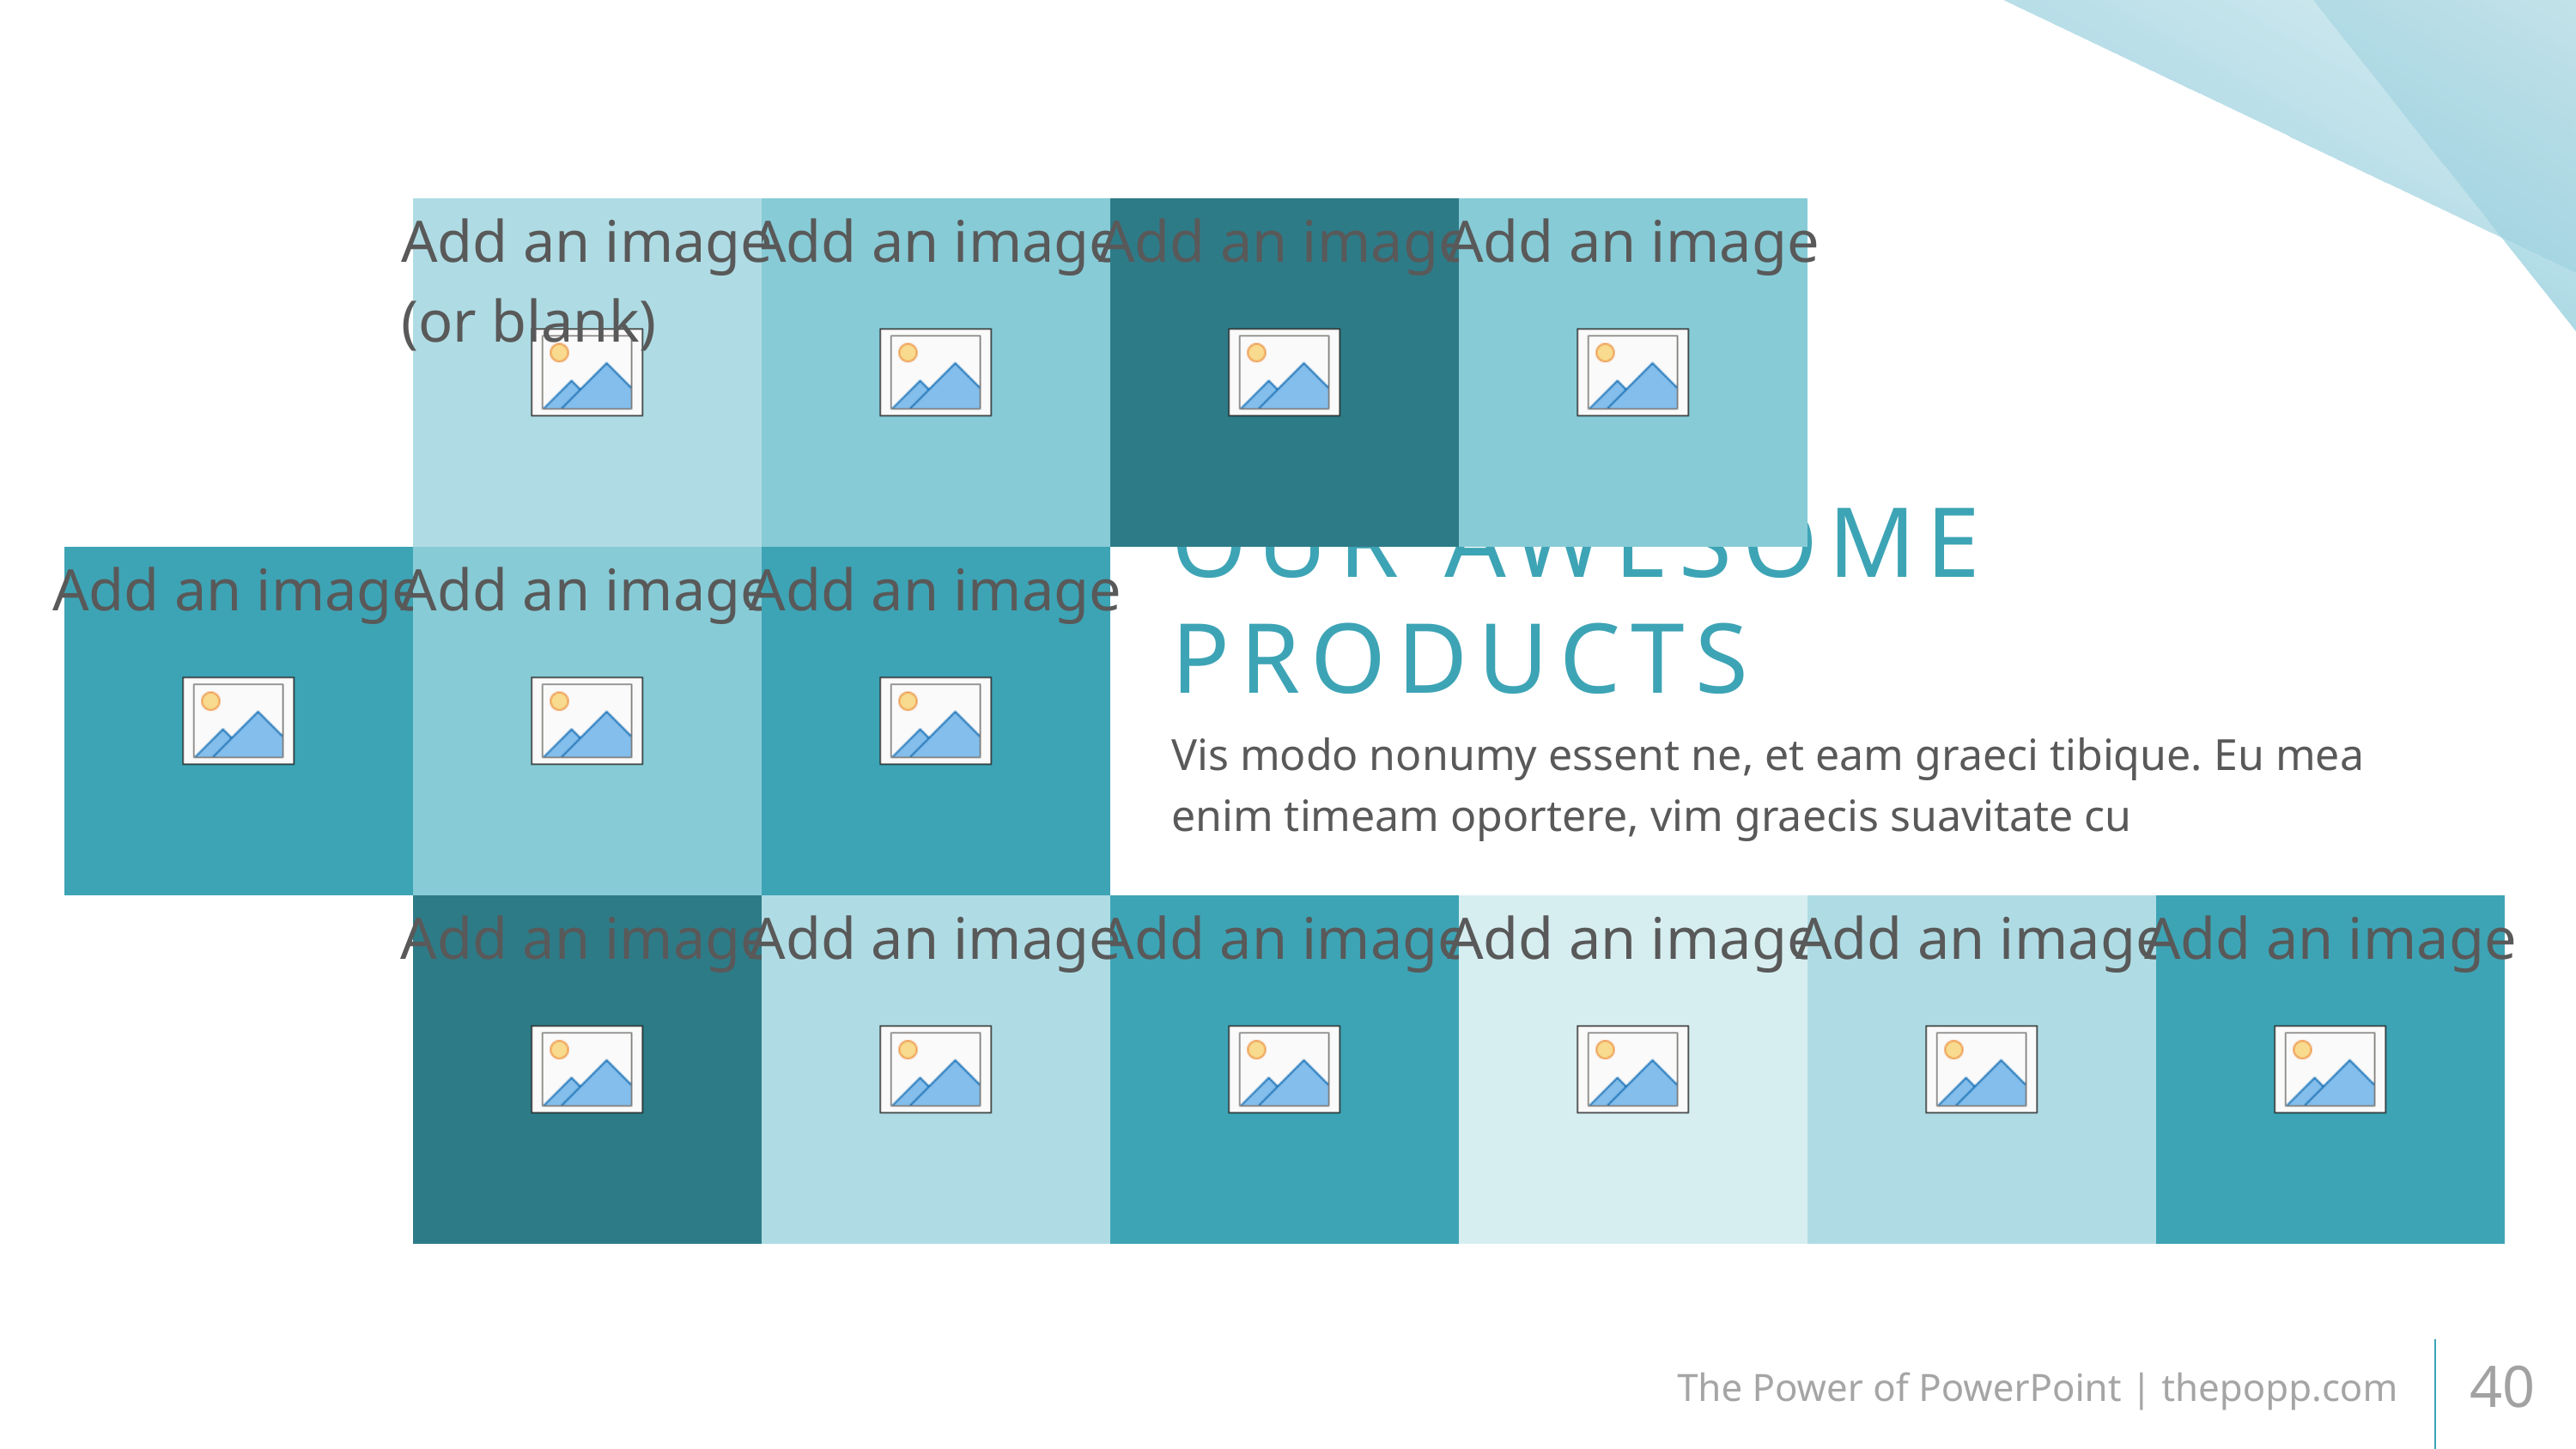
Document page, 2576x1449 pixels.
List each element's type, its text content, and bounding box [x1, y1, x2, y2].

footer The Power of PowerPoint | thepopp.com [1326, 1350, 2421, 1428]
picture [64, 197, 2506, 1245]
list Vis modo nonumy essent ne, et eam graeci tibique. Eu mea enim timeam oportere, vim graecis suavitate cu [1148, 705, 2487, 858]
slide_number 40 [2446, 1350, 2575, 1428]
list OUR AWESOME PRODUCTS [1148, 567, 2480, 705]
